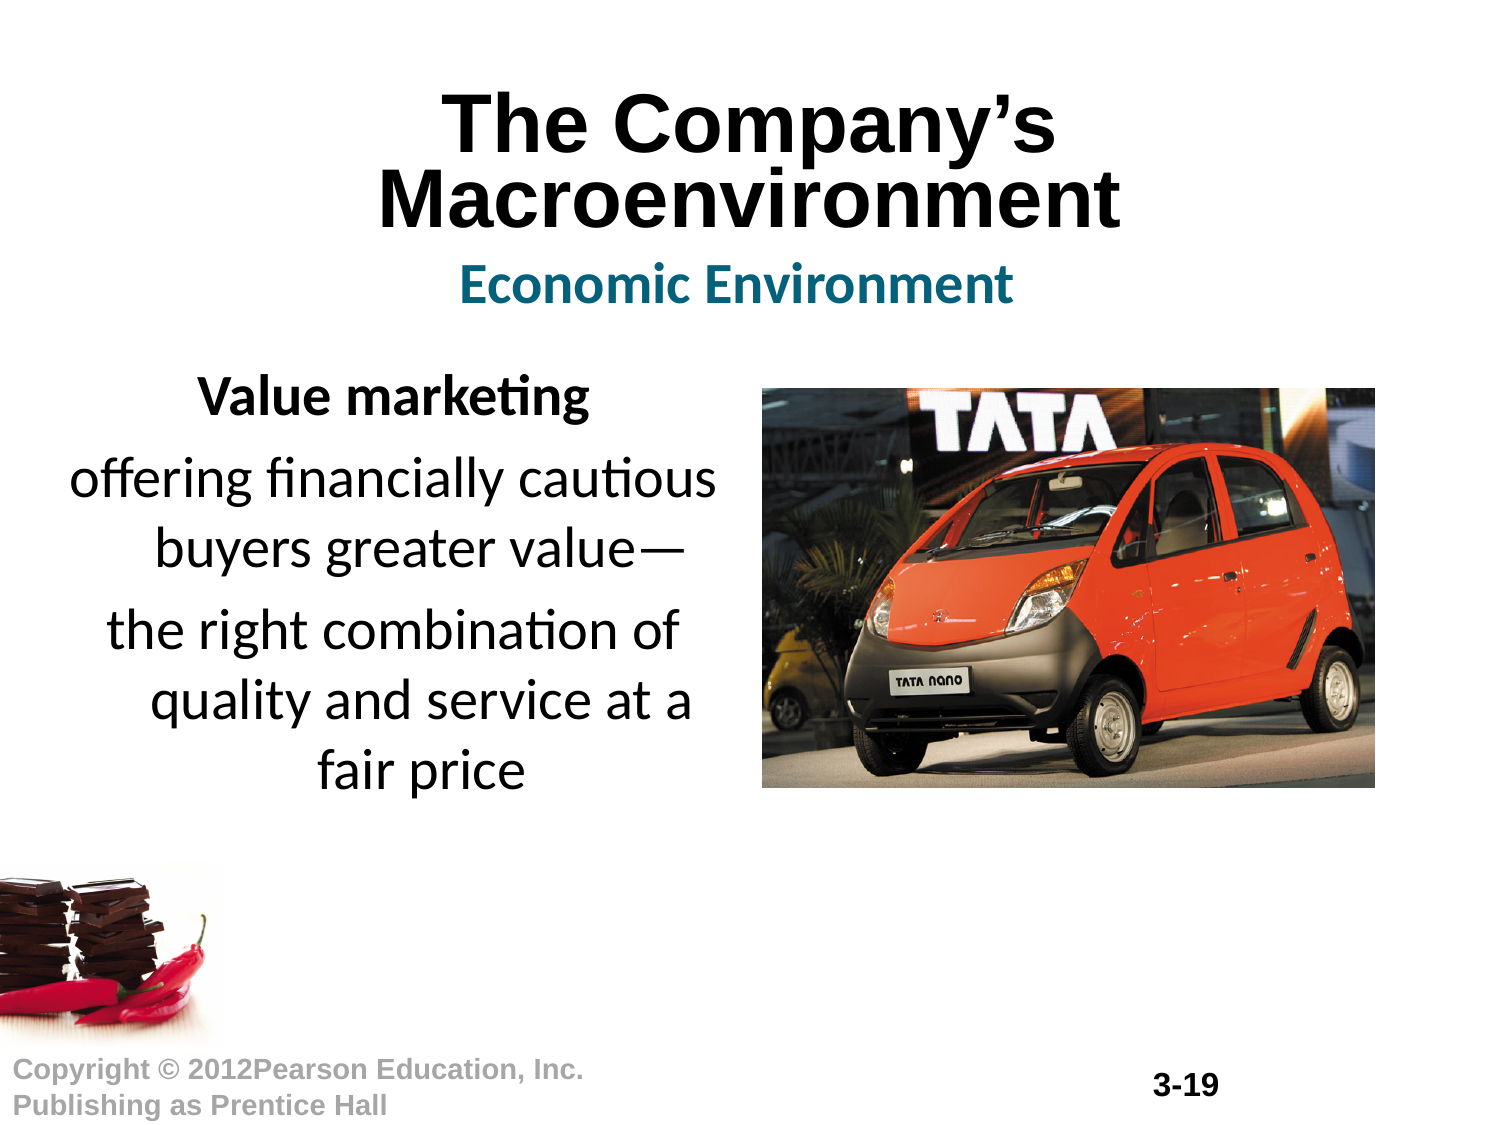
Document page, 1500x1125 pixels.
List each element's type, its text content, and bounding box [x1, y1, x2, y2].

title The Company’s Macroenvironment [112, 37, 1388, 226]
list Value marketing offering financially cautious buyers greater value— the right combination of quality and service at a fair price [37, 349, 751, 1026]
picture [762, 388, 1376, 788]
list Economic Environment [149, 237, 1326, 301]
picture [0, 862, 225, 1050]
